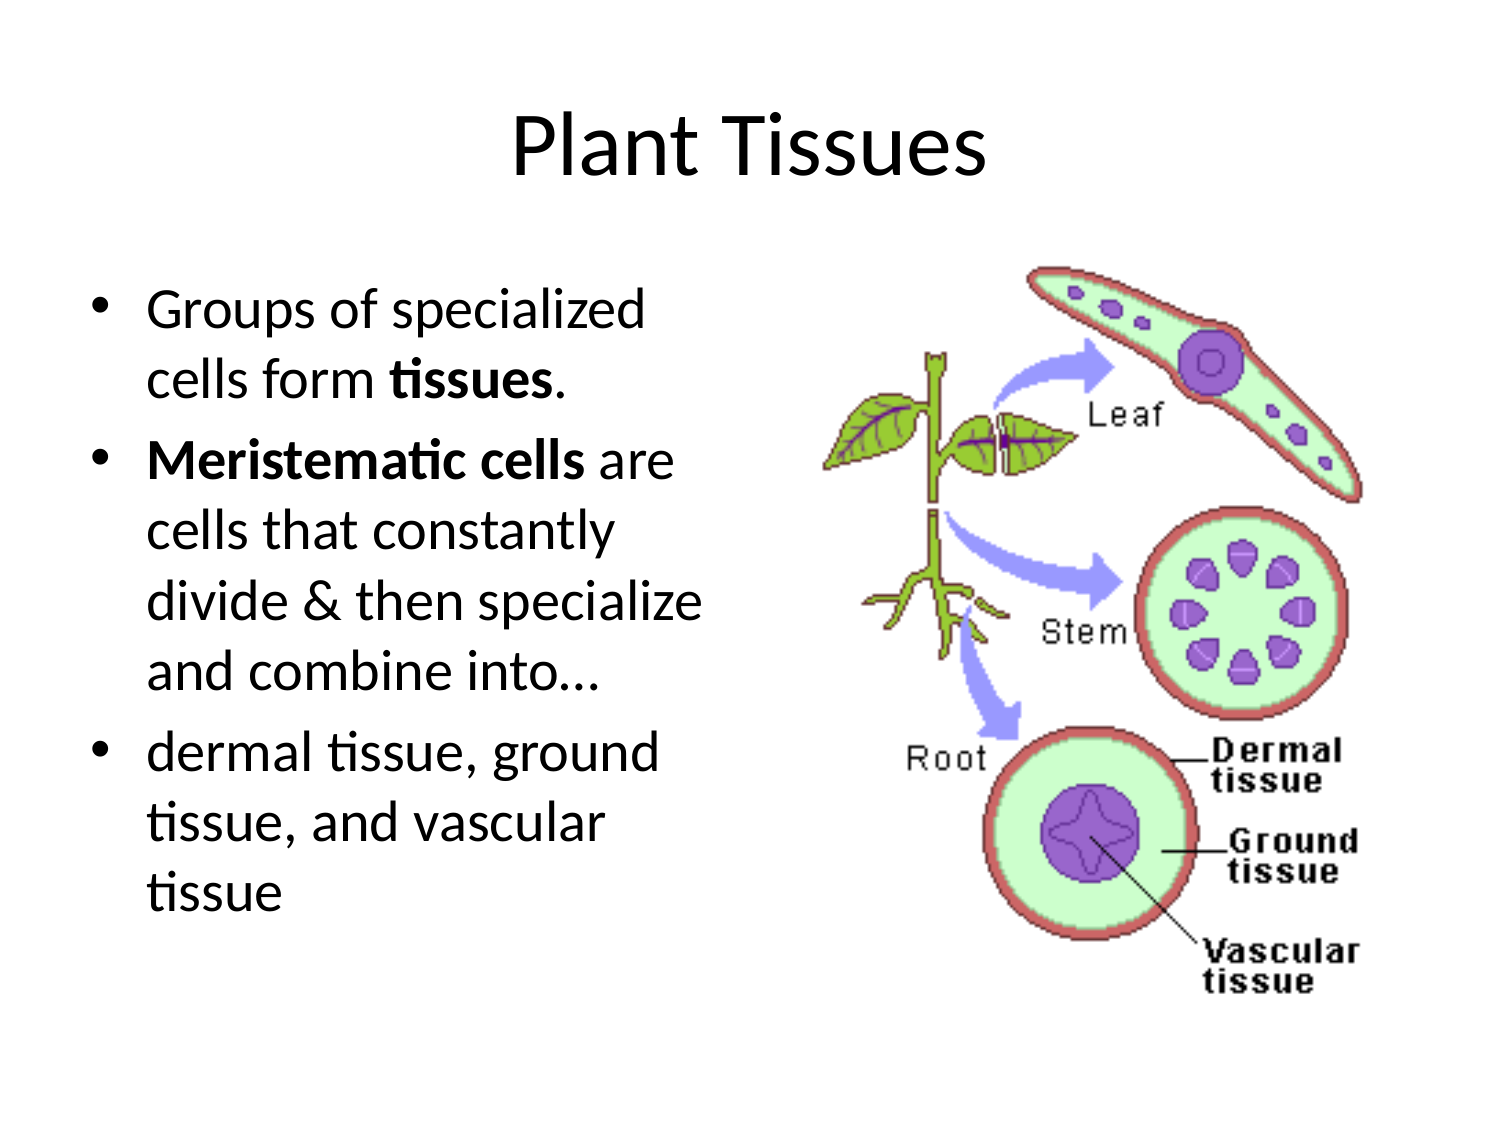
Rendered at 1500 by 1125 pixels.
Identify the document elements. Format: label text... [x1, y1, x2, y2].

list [762, 262, 1426, 1006]
list Groups of specialized cells form tissues. Meristematic cells are cells that constantly divide & then specialize and combine into… dermal tissue, ground tissue, and vascular tissue [75, 262, 738, 1005]
title Plant Tissues [75, 45, 1425, 233]
